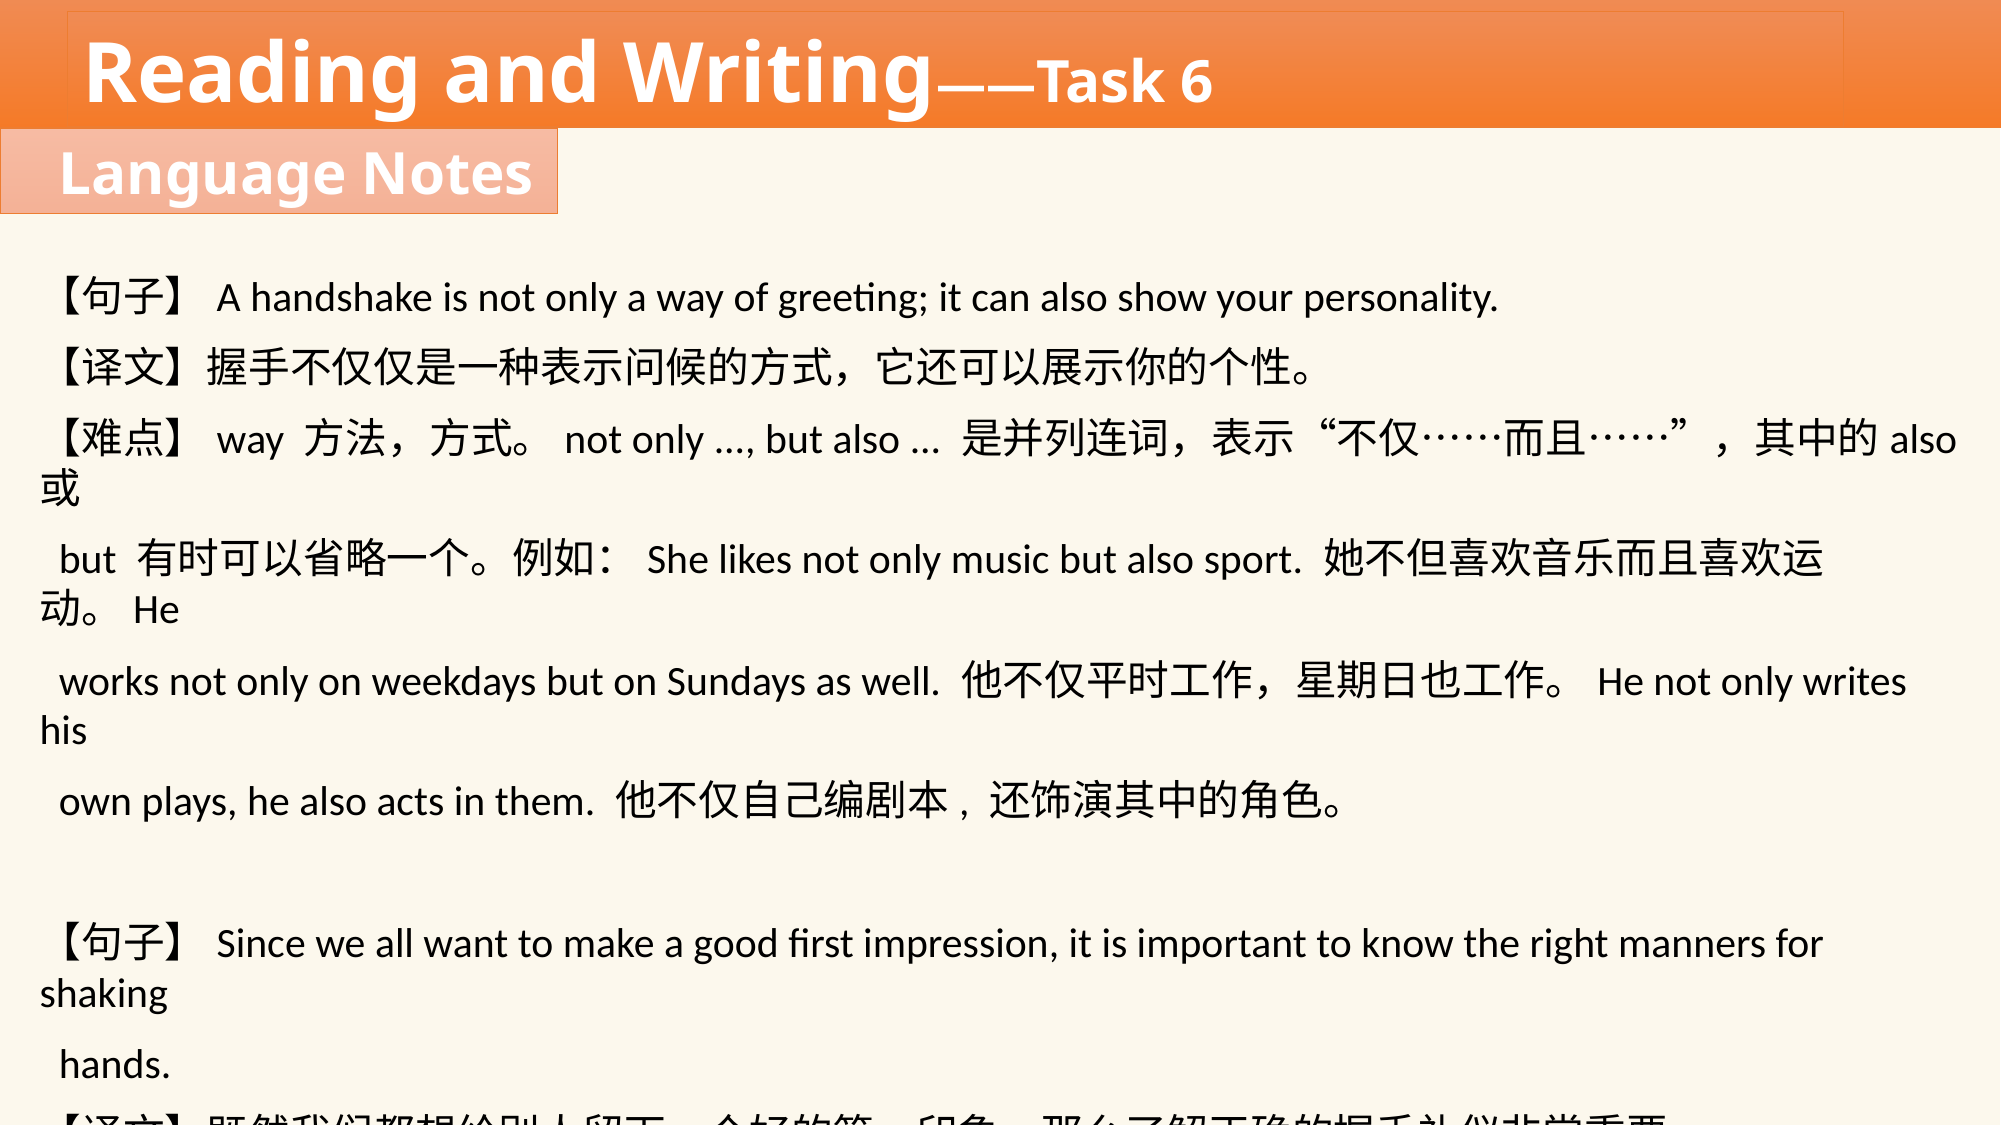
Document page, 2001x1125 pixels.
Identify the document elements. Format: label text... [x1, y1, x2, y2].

list 【句子】A handshake is not only a way of greeting; it can also show your personality. 【译文】握手不仅仅是一种表示问候的方式，它还可以展示你的个性。 【难点】way 方法，方式。not only ..., but also ... 是并列连词，表示“不仅……而且……”，其中的also 或 but 有时可以省略一个。例如：She likes not only music but also sport. 她不但喜欢音乐而且喜欢运动。He works not only on weekdays but on Sundays as well. 他不仅平时工作，星期日也工作。He not only writes his own plays, he also acts in them. 他不仅自己编剧本, 还饰演其中的角色。 【句子】Since we all want to make a good first impression, it is important to know the right manners for shaking hands. 【译文】既然我们都想给别人留下一个好的第一印象，那么了解正确的握手礼仪非常重要。 【难点】since 因为，既然，是连词，在这里用来表示原因。例如：Since you can’t answer the question, we’d better ask someone else. 既然你无法回答这个问题，我们最好再问别人。 [24, 262, 1978, 1115]
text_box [0, 0, 2000, 215]
